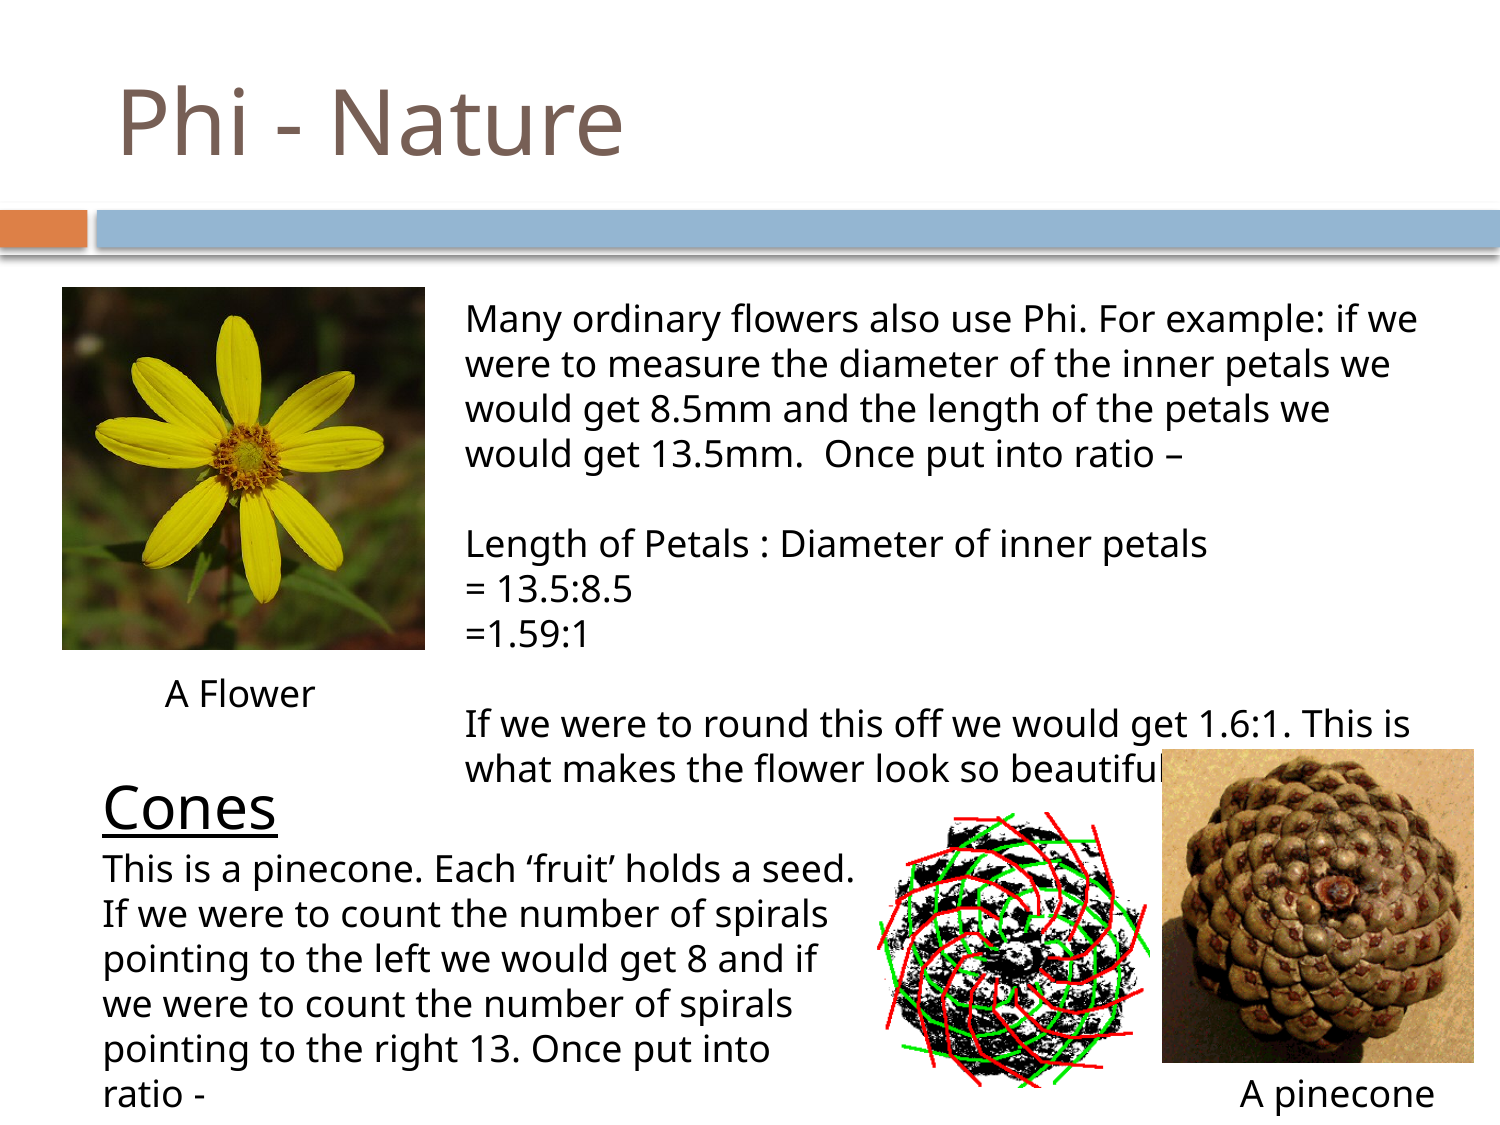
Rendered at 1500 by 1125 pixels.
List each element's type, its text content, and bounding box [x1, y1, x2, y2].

text_box Cones [87, 761, 763, 837]
picture [1162, 749, 1474, 1063]
title Phi - Nature [100, 37, 1438, 200]
text_box A Flower [150, 662, 450, 723]
picture [62, 287, 426, 651]
text_box Many ordinary flowers also use Phi. For example: if we were to measure the diameter of the inner petals we would get 8.5mm and the length of the petals we would get 13.5mm. Once put into ratio – Length of Petals : Diameter of inner petals = 13.5:8.5 =1.59:1 If we were to round this off we would get 1.6:1. This is what makes the flower look so beautiful. [450, 287, 1450, 933]
picture [874, 812, 1151, 1088]
text_box A pinecone [1224, 1062, 1500, 1123]
text_box This is a pinecone. Each ‘fruit’ holds a seed. If we were to count the number of spirals pointing to the left we would get 8 and if we were to count the number of spirals pointing to the right 13. Once put into ratio - [87, 837, 875, 1123]
